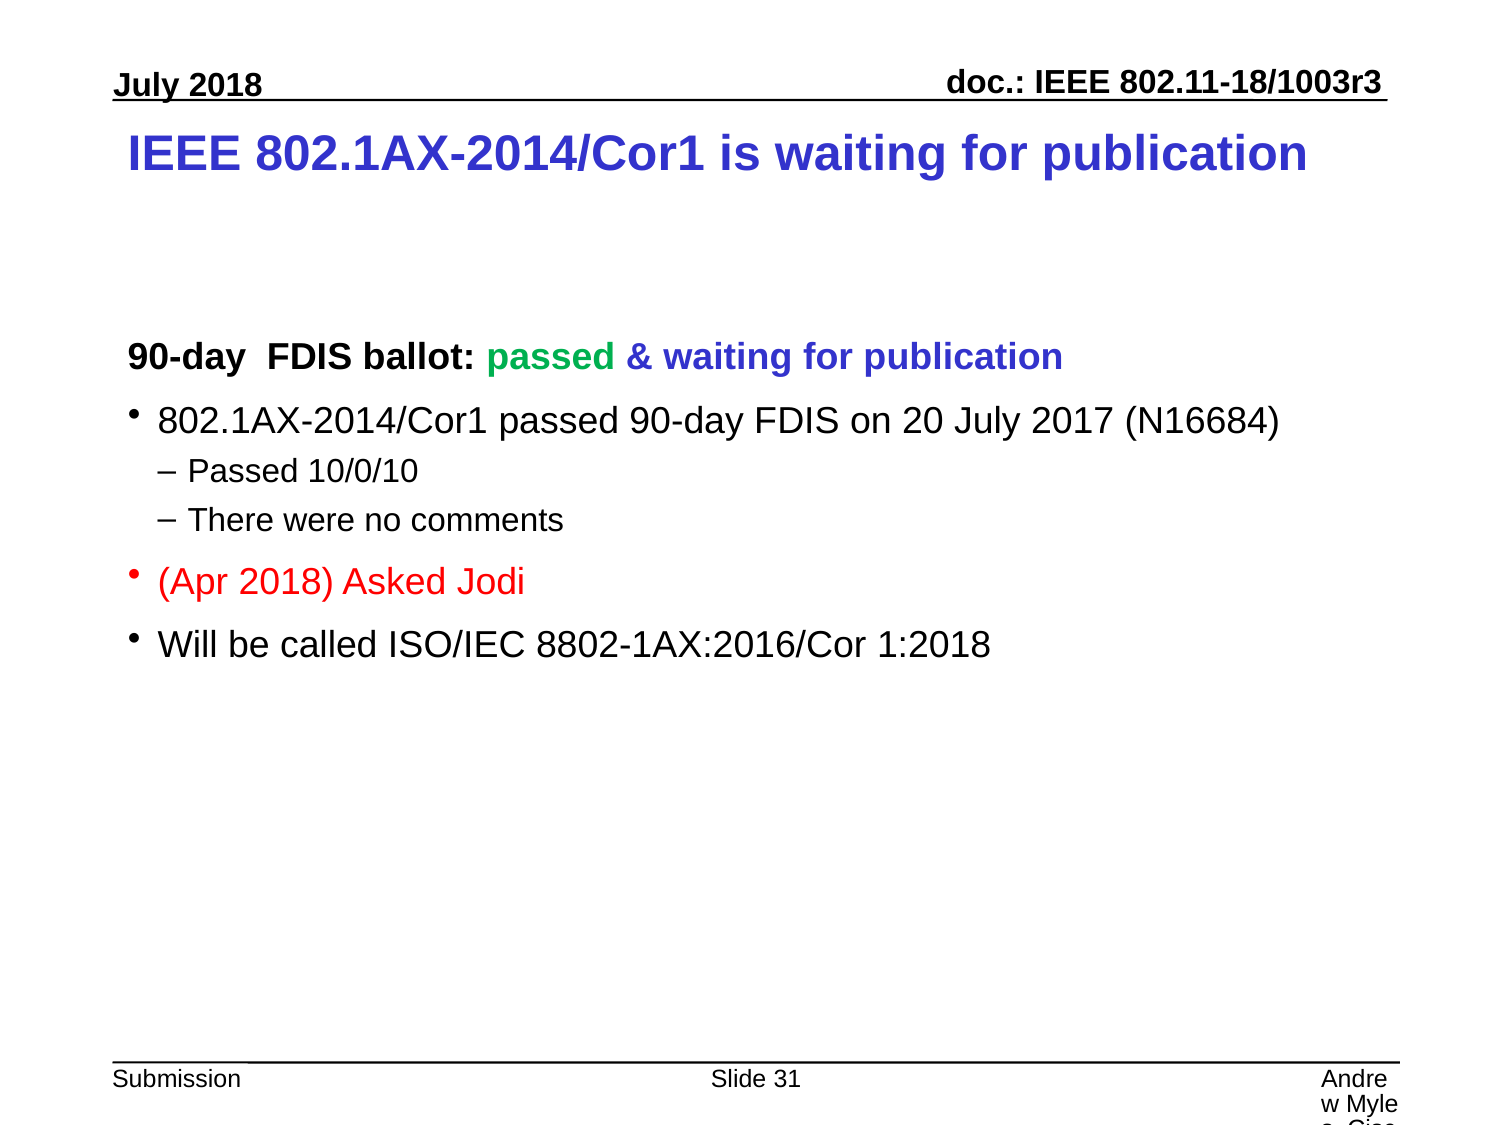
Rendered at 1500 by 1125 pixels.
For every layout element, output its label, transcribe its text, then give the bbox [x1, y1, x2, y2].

title IEEE 802.1AX-2014/Cor1 is waiting for publication [112, 112, 1388, 288]
footer Andrew Myles, Cisco [1320, 1061, 1402, 1093]
slide_number Slide 31 [709, 1061, 803, 1093]
list 90-day FDIS ballot: passed & waiting for publication 802.1AX-2014/Cor1 passed 90-day FDIS on 20 July 2017 (N16684) Passed 10/0/10 There were no comments (Apr 2018) Asked Jodi Will be called ISO/IEC 8802-1AX:2016/Cor 1:2018 [112, 324, 1388, 1000]
